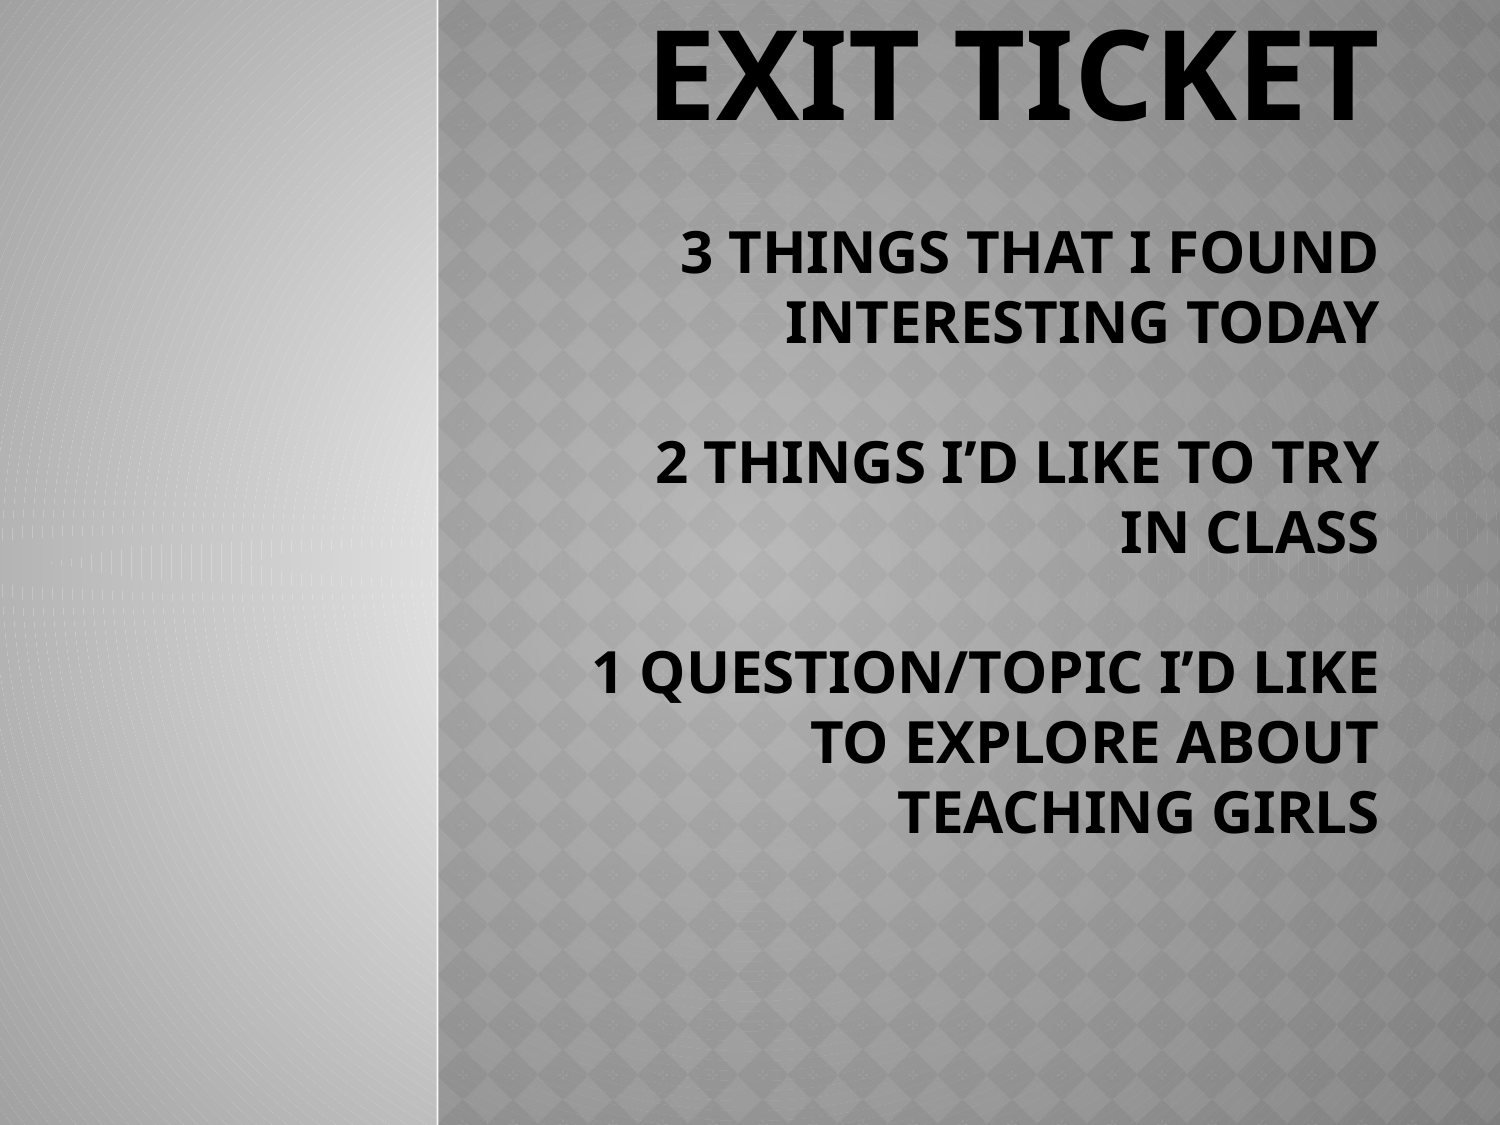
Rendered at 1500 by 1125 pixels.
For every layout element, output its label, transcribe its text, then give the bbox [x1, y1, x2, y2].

title 3-2-1 Exit ticket 3 things That I found interesting today 2 things I’d like to try in class 1 question/topic I’d like to Explore about Teaching Girls [562, 62, 1388, 996]
